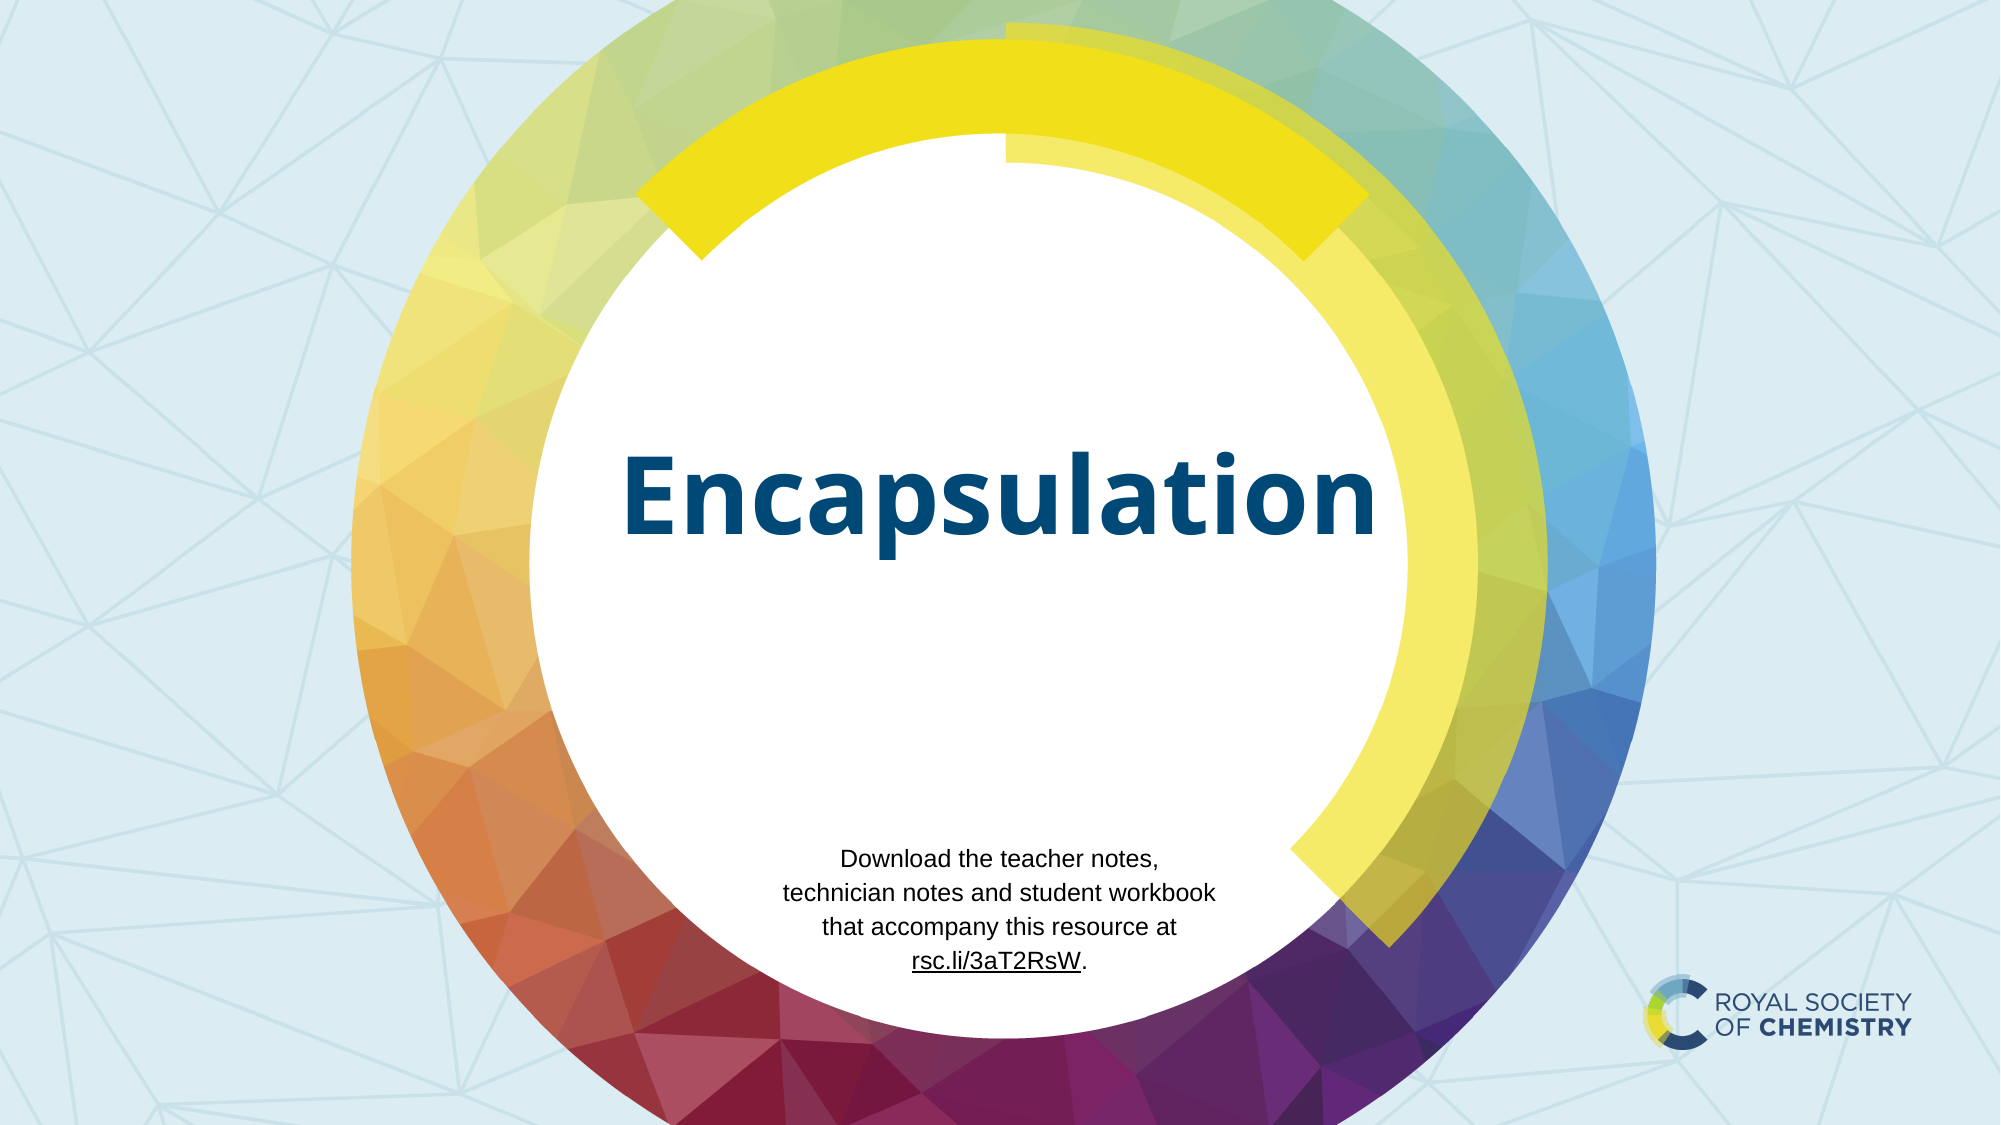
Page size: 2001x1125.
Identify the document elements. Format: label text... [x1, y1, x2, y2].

title Encapsulation [557, 363, 1443, 636]
picture [0, 0, 2001, 1125]
list Download the teacher notes, technician notes and student workbook that accompany this resource at rsc.li/3aT2RsW. [557, 771, 1443, 975]
